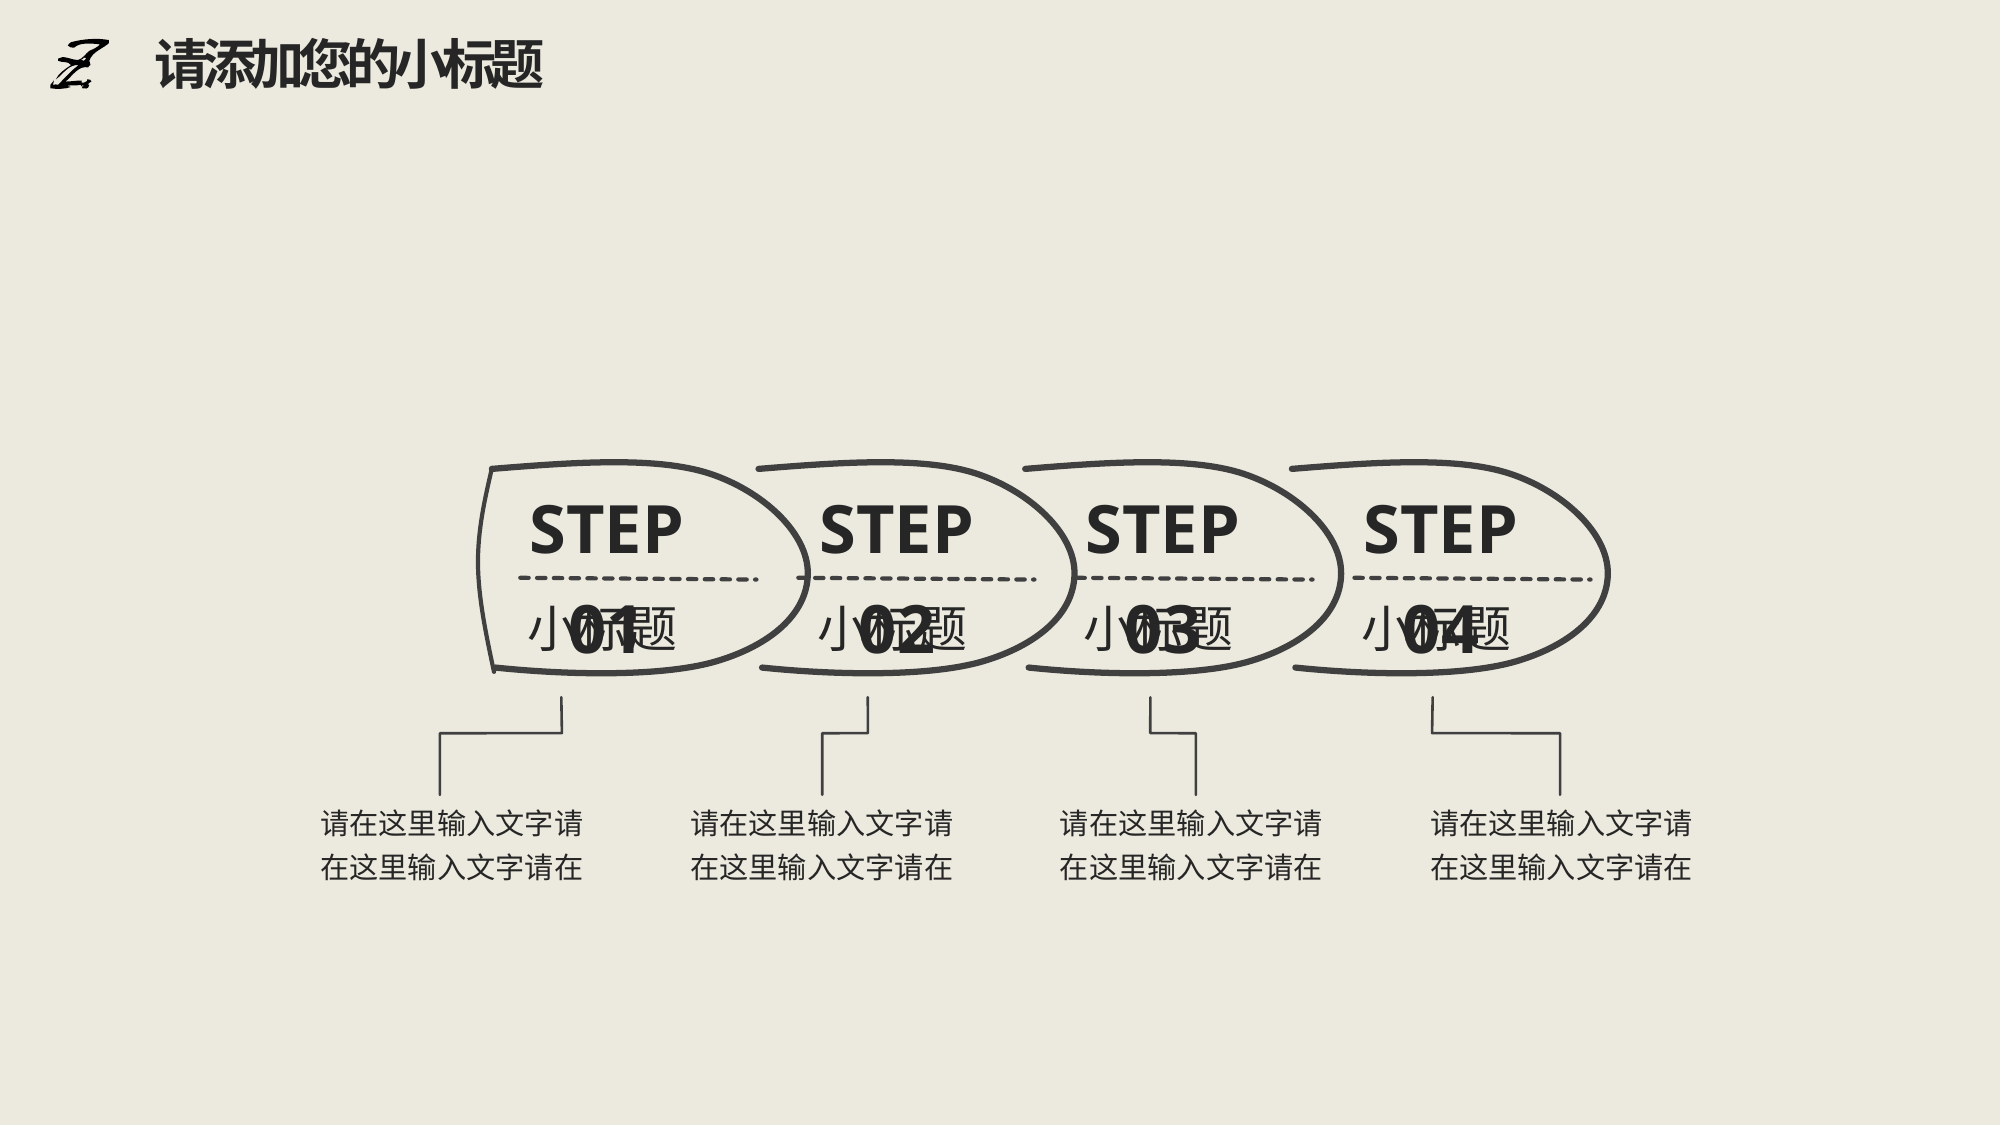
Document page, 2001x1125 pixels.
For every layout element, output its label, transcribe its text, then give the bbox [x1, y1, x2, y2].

text_box [1149, 696, 1197, 796]
text_box 小标题 [1347, 590, 1527, 666]
text_box [821, 696, 869, 796]
text_box STEP 01 [469, 459, 745, 675]
text_box STEP 02 [759, 459, 1025, 675]
text_box 小标题 [803, 590, 983, 666]
text_box 请添加您的小标题 [139, 23, 560, 103]
text_box [745, 488, 759, 652]
text_box 小标题 [513, 590, 693, 666]
text_box [1075, 576, 1303, 581]
text_box STEP 03 [1025, 459, 1301, 675]
text_box [1353, 576, 1592, 581]
text_box 请在这里输入文字请在这里输入文字请在 [675, 789, 979, 892]
text_box [519, 576, 757, 581]
text_box [797, 576, 1025, 581]
text_box [1579, 513, 1609, 631]
text_box [1431, 696, 1562, 796]
text_box [438, 696, 563, 796]
picture [50, 38, 109, 89]
text_box 小标题 [1069, 590, 1249, 666]
text_box 请在这里输入文字请在这里输入文字请在 [1415, 789, 1719, 892]
text_box STEP 04 [1303, 459, 1579, 675]
text_box 请在这里输入文字请在这里输入文字请在 [305, 789, 610, 892]
text_box 请在这里输入文字请在这里输入文字请在 [1045, 789, 1349, 892]
